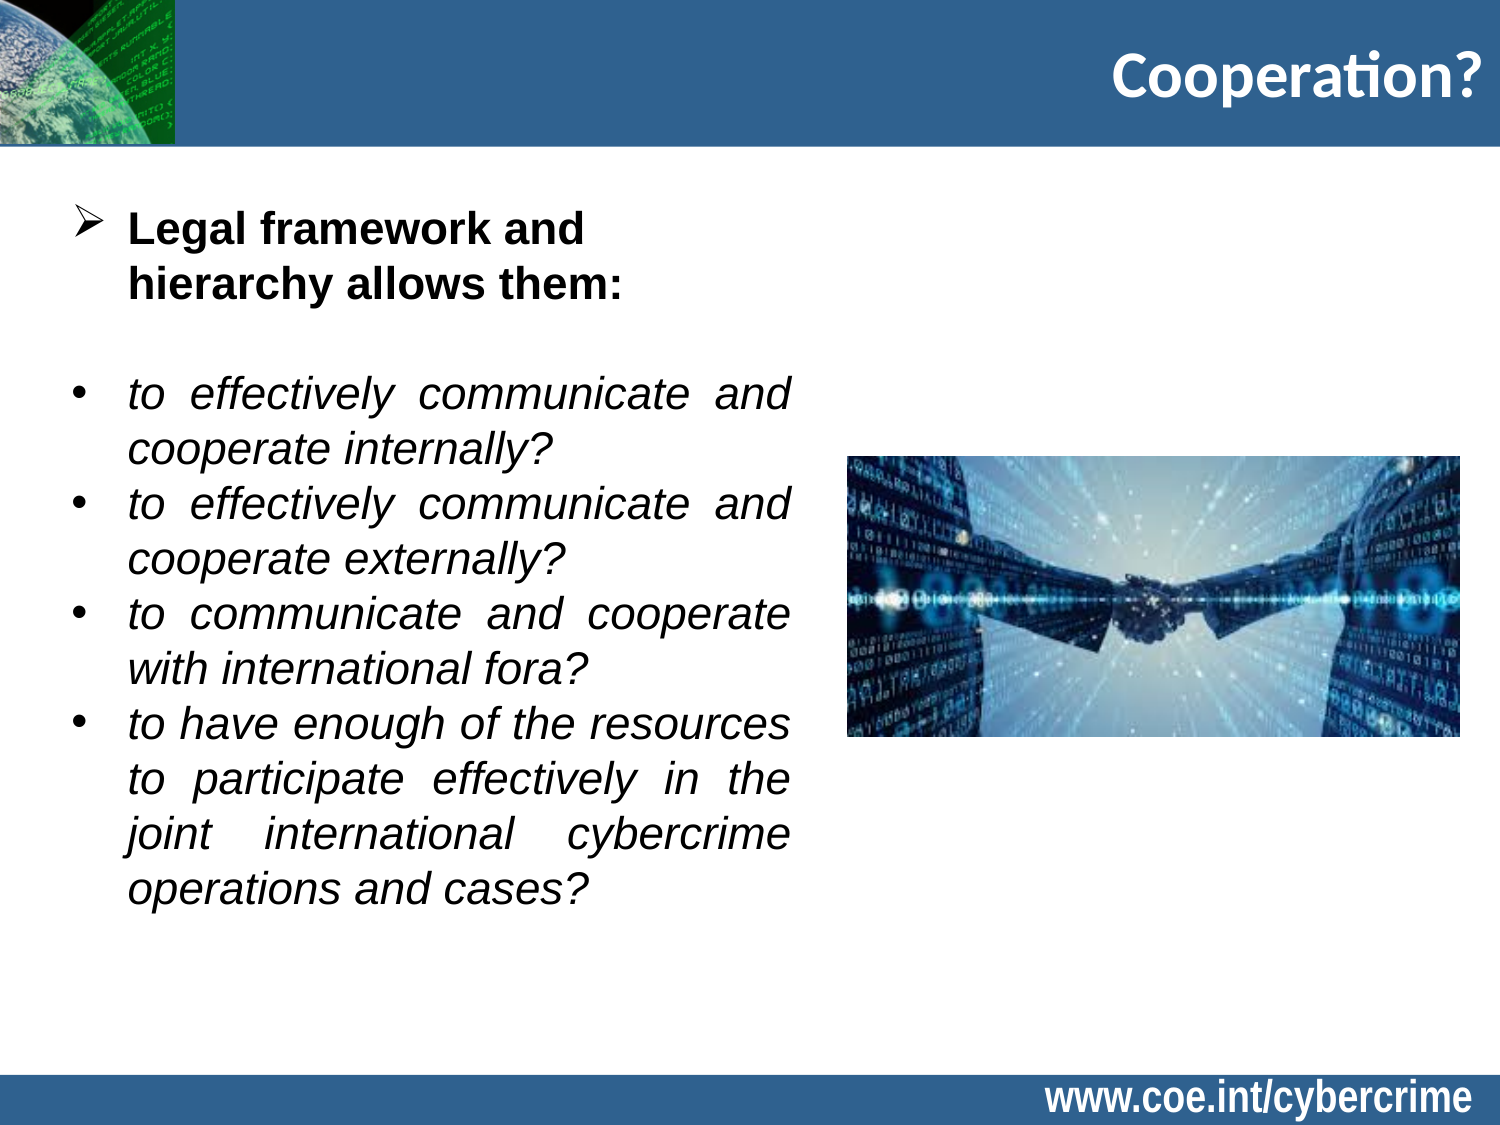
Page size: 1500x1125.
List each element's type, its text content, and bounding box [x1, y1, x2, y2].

text_box Cooperation? [177, 0, 1500, 149]
text_box [0, 1073, 1030, 1125]
picture [847, 456, 1460, 737]
text_box www.coe.int/cybercrime [1030, 1059, 1500, 1125]
picture [0, 0, 175, 144]
text_box Legal framework and hierarchy allows them: to effectively communicate and cooperate internally? to effectively communicate and cooperate externally? to communicate and cooperate with international fora? to have enough of the resources to participate effectively in the joint international cybercrime operations and cases? [56, 191, 807, 921]
